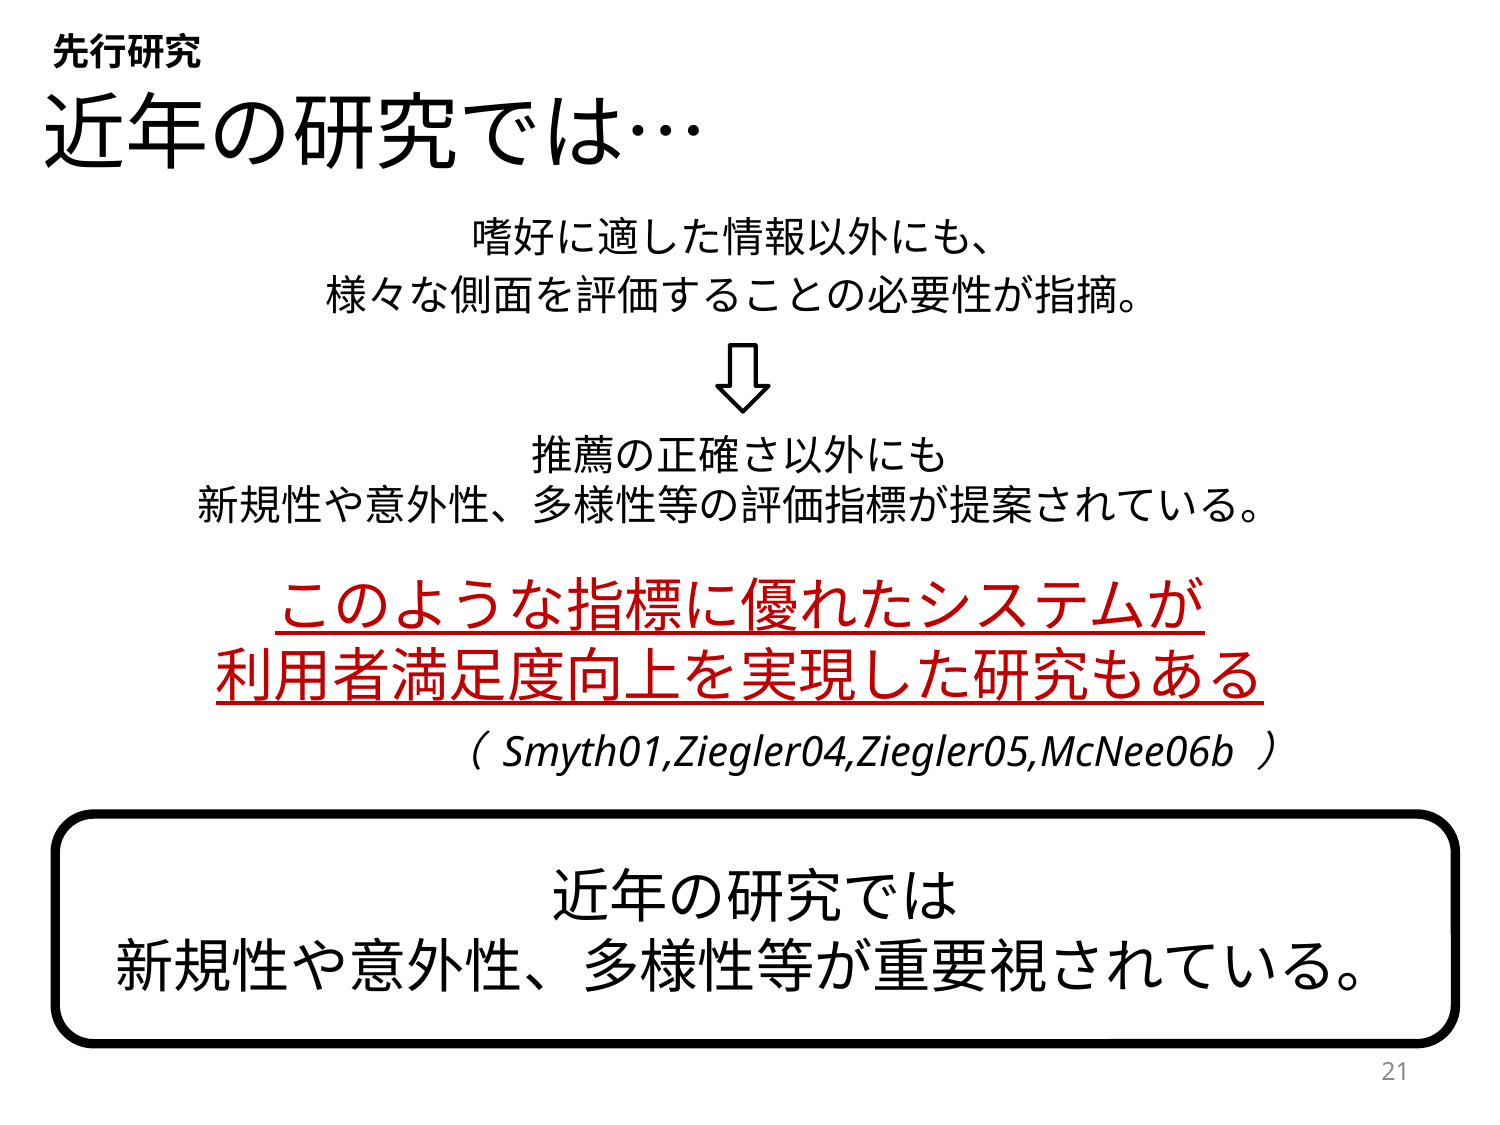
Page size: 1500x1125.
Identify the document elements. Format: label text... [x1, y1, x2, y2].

text_box 推薦の正確さ以外にも 新規性や意外性、多様性等の評価指標が提案されている。 [112, 421, 1368, 537]
slide_number 21 [1074, 1042, 1425, 1103]
text_box [715, 343, 771, 414]
title 近年の研究では… [25, 68, 726, 191]
text_box 近年の研究では 新規性や意外性、多様性等が重要視されている。 [53, 811, 1458, 1046]
text_box このような指標に優れたシステムが​ 利用者満足度向上を実現した研究もある​ （ Smyth01,Ziegler04,Ziegler05,McNee06b ） ​ [154, 560, 1326, 786]
text_box 先行研究 [30, 9, 224, 91]
subtitle 嗜好に適した情報以外にも、 様々な側面を評価することの必要性が指摘。 [115, 203, 1370, 336]
